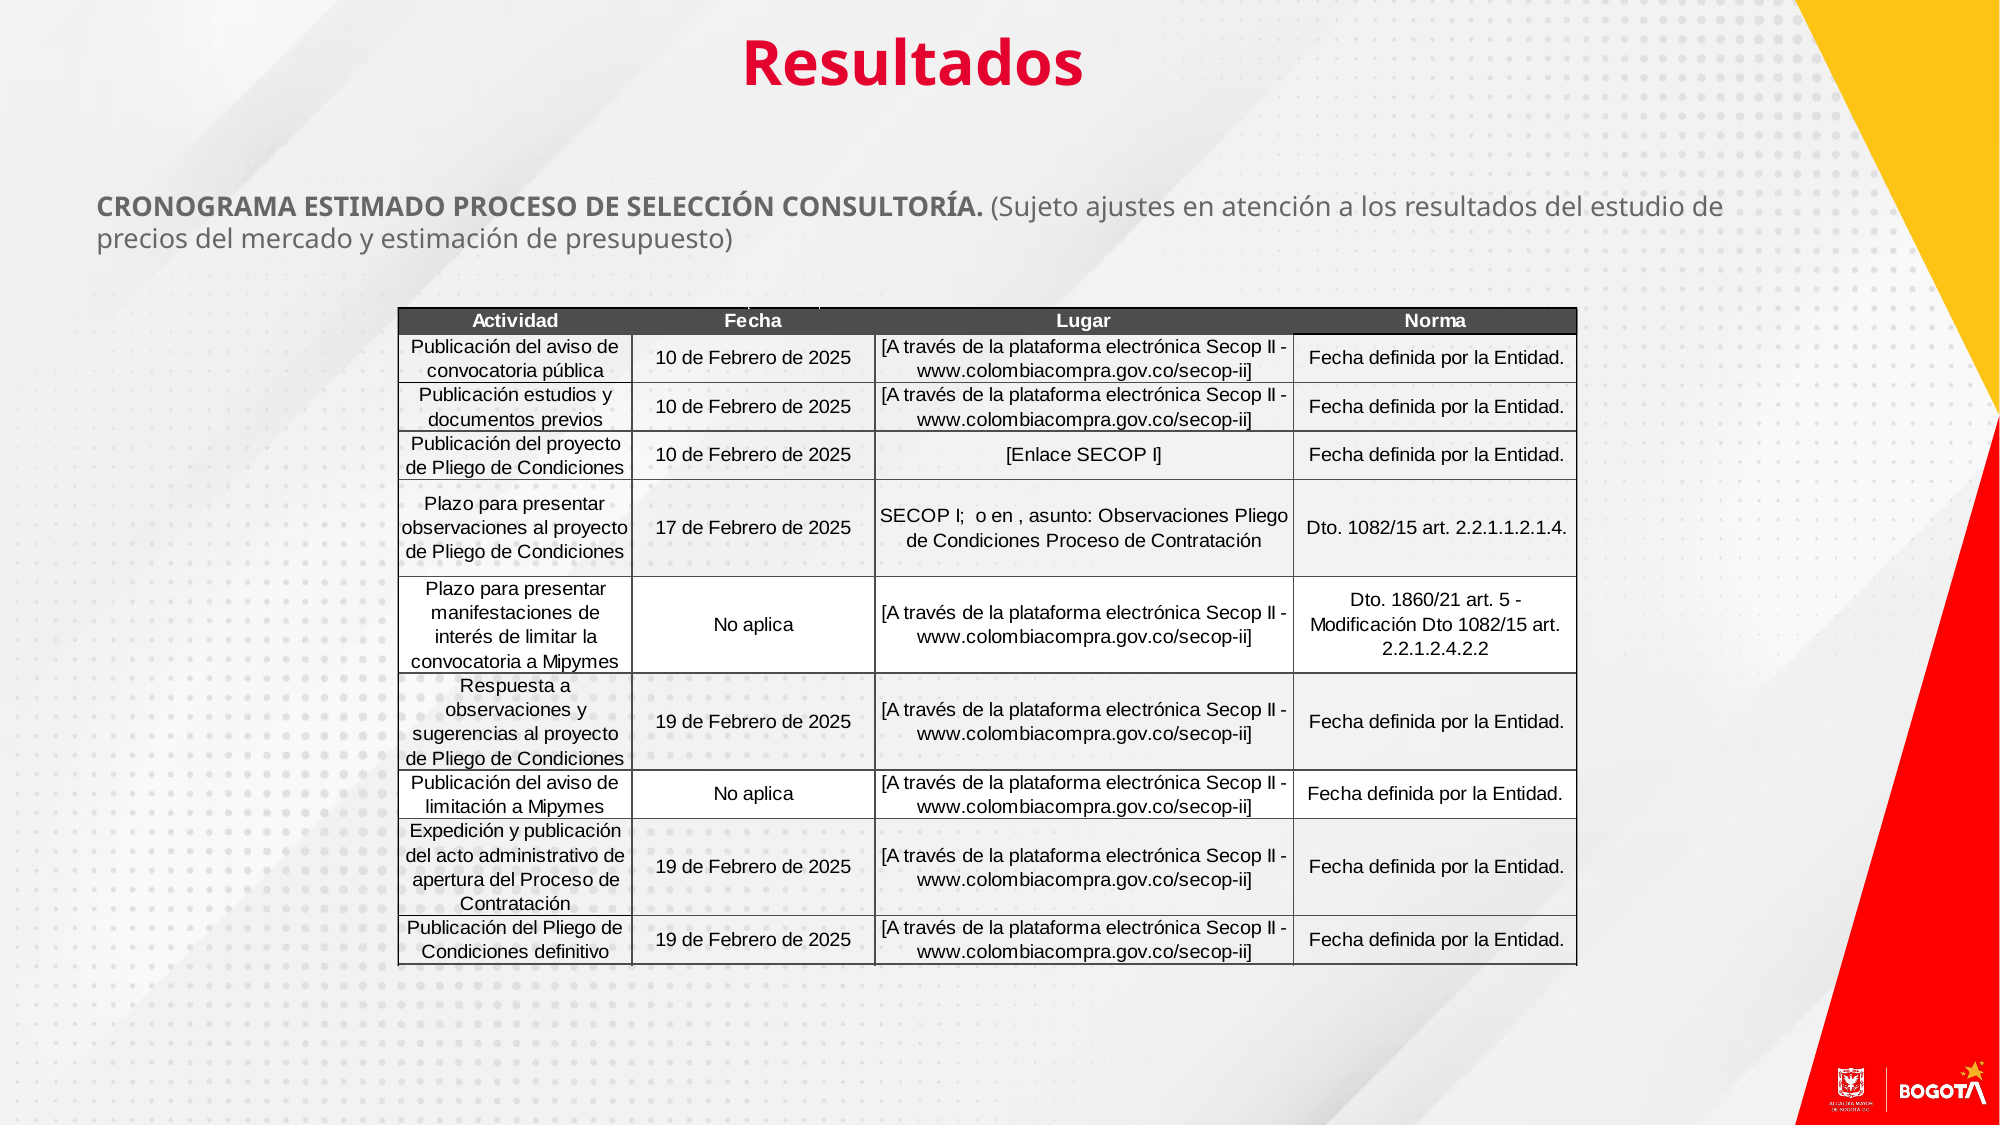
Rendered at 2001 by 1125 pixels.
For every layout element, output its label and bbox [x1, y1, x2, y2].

text_box [1794, 0, 2000, 1125]
picture [0, 0, 1794, 1125]
